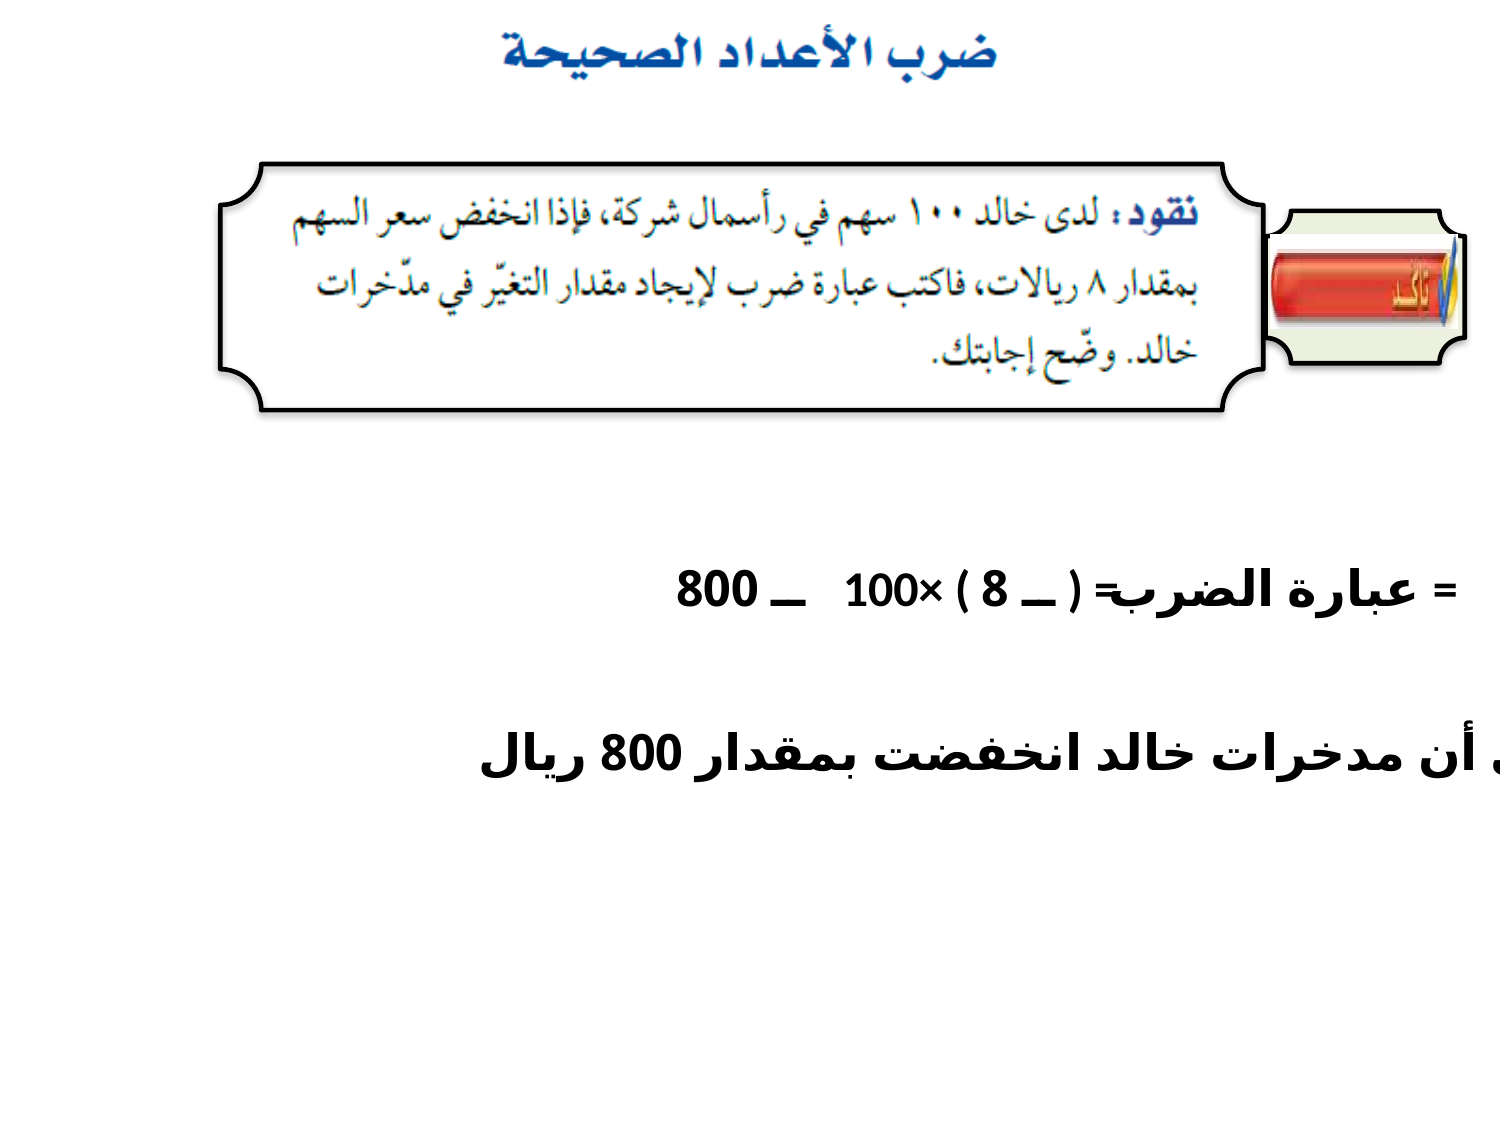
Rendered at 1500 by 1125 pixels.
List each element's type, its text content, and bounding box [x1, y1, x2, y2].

text_box عبارة الضرب = [1138, 550, 1454, 622]
text_box 100× ( ــ 8 ) = [817, 550, 1149, 622]
text_box أي أن مدخرات خالد انخفضت بمقدار 800 ريال [579, 714, 1454, 786]
text_box ــ 800 [661, 550, 821, 622]
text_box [220, 163, 1466, 411]
picture [498, 23, 1001, 85]
